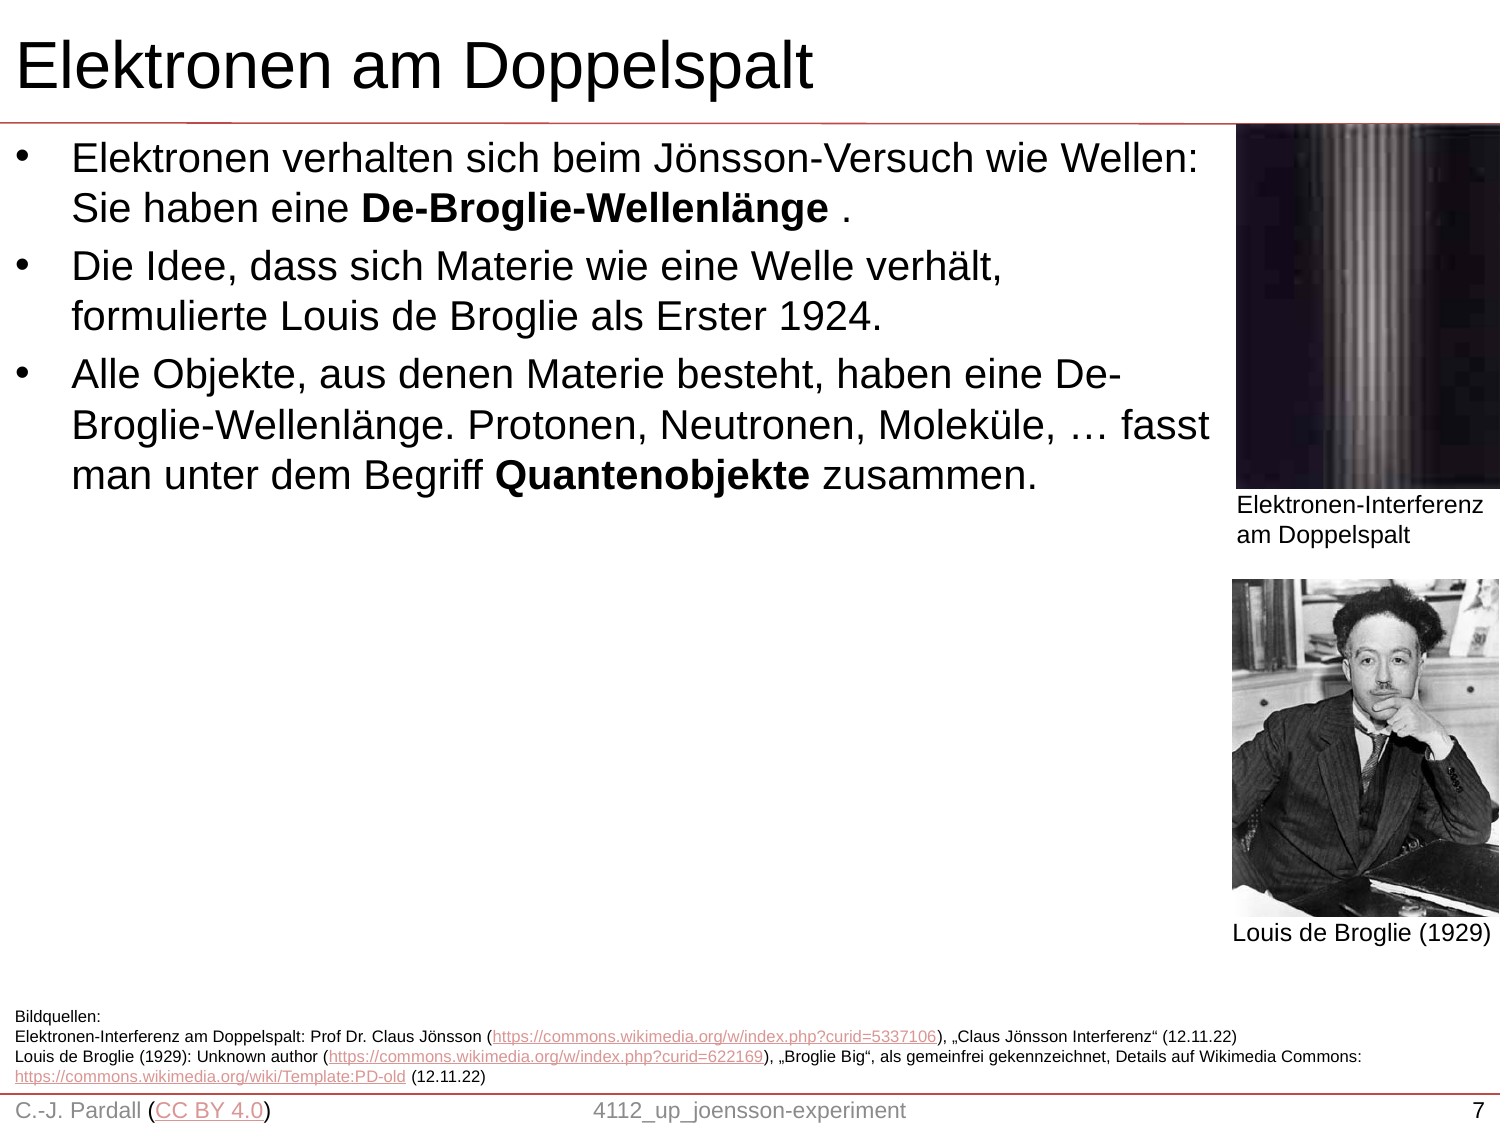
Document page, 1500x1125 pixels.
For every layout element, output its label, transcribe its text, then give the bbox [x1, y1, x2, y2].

text_box Bildquellen: Elektronen-Interferenz am Doppelspalt: Prof Dr. Claus Jönsson (https://commons.wikimedia.org/w/index.php?curid=5337106), „Claus Jönsson Interferenz“ (12.11.22) Louis de Broglie (1929): Unknown author (https://commons.wikimedia.org/w/index.php?curid=622169), „Broglie Big“, als gemeinfrei gekennzeichnet, Details auf Wikimedia Commons: https://commons.wikimedia.org/wiki/Template:PD-old (12.11.22) [0, 998, 1500, 1093]
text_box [1236, 124, 1500, 550]
footer 4112_up_joensson-experiment [512, 1094, 988, 1125]
title Elektronen am Doppelspalt [0, 0, 1500, 123]
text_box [1232, 578, 1499, 948]
slide_number C.-J. Pardall [0, 1094, 350, 1125]
